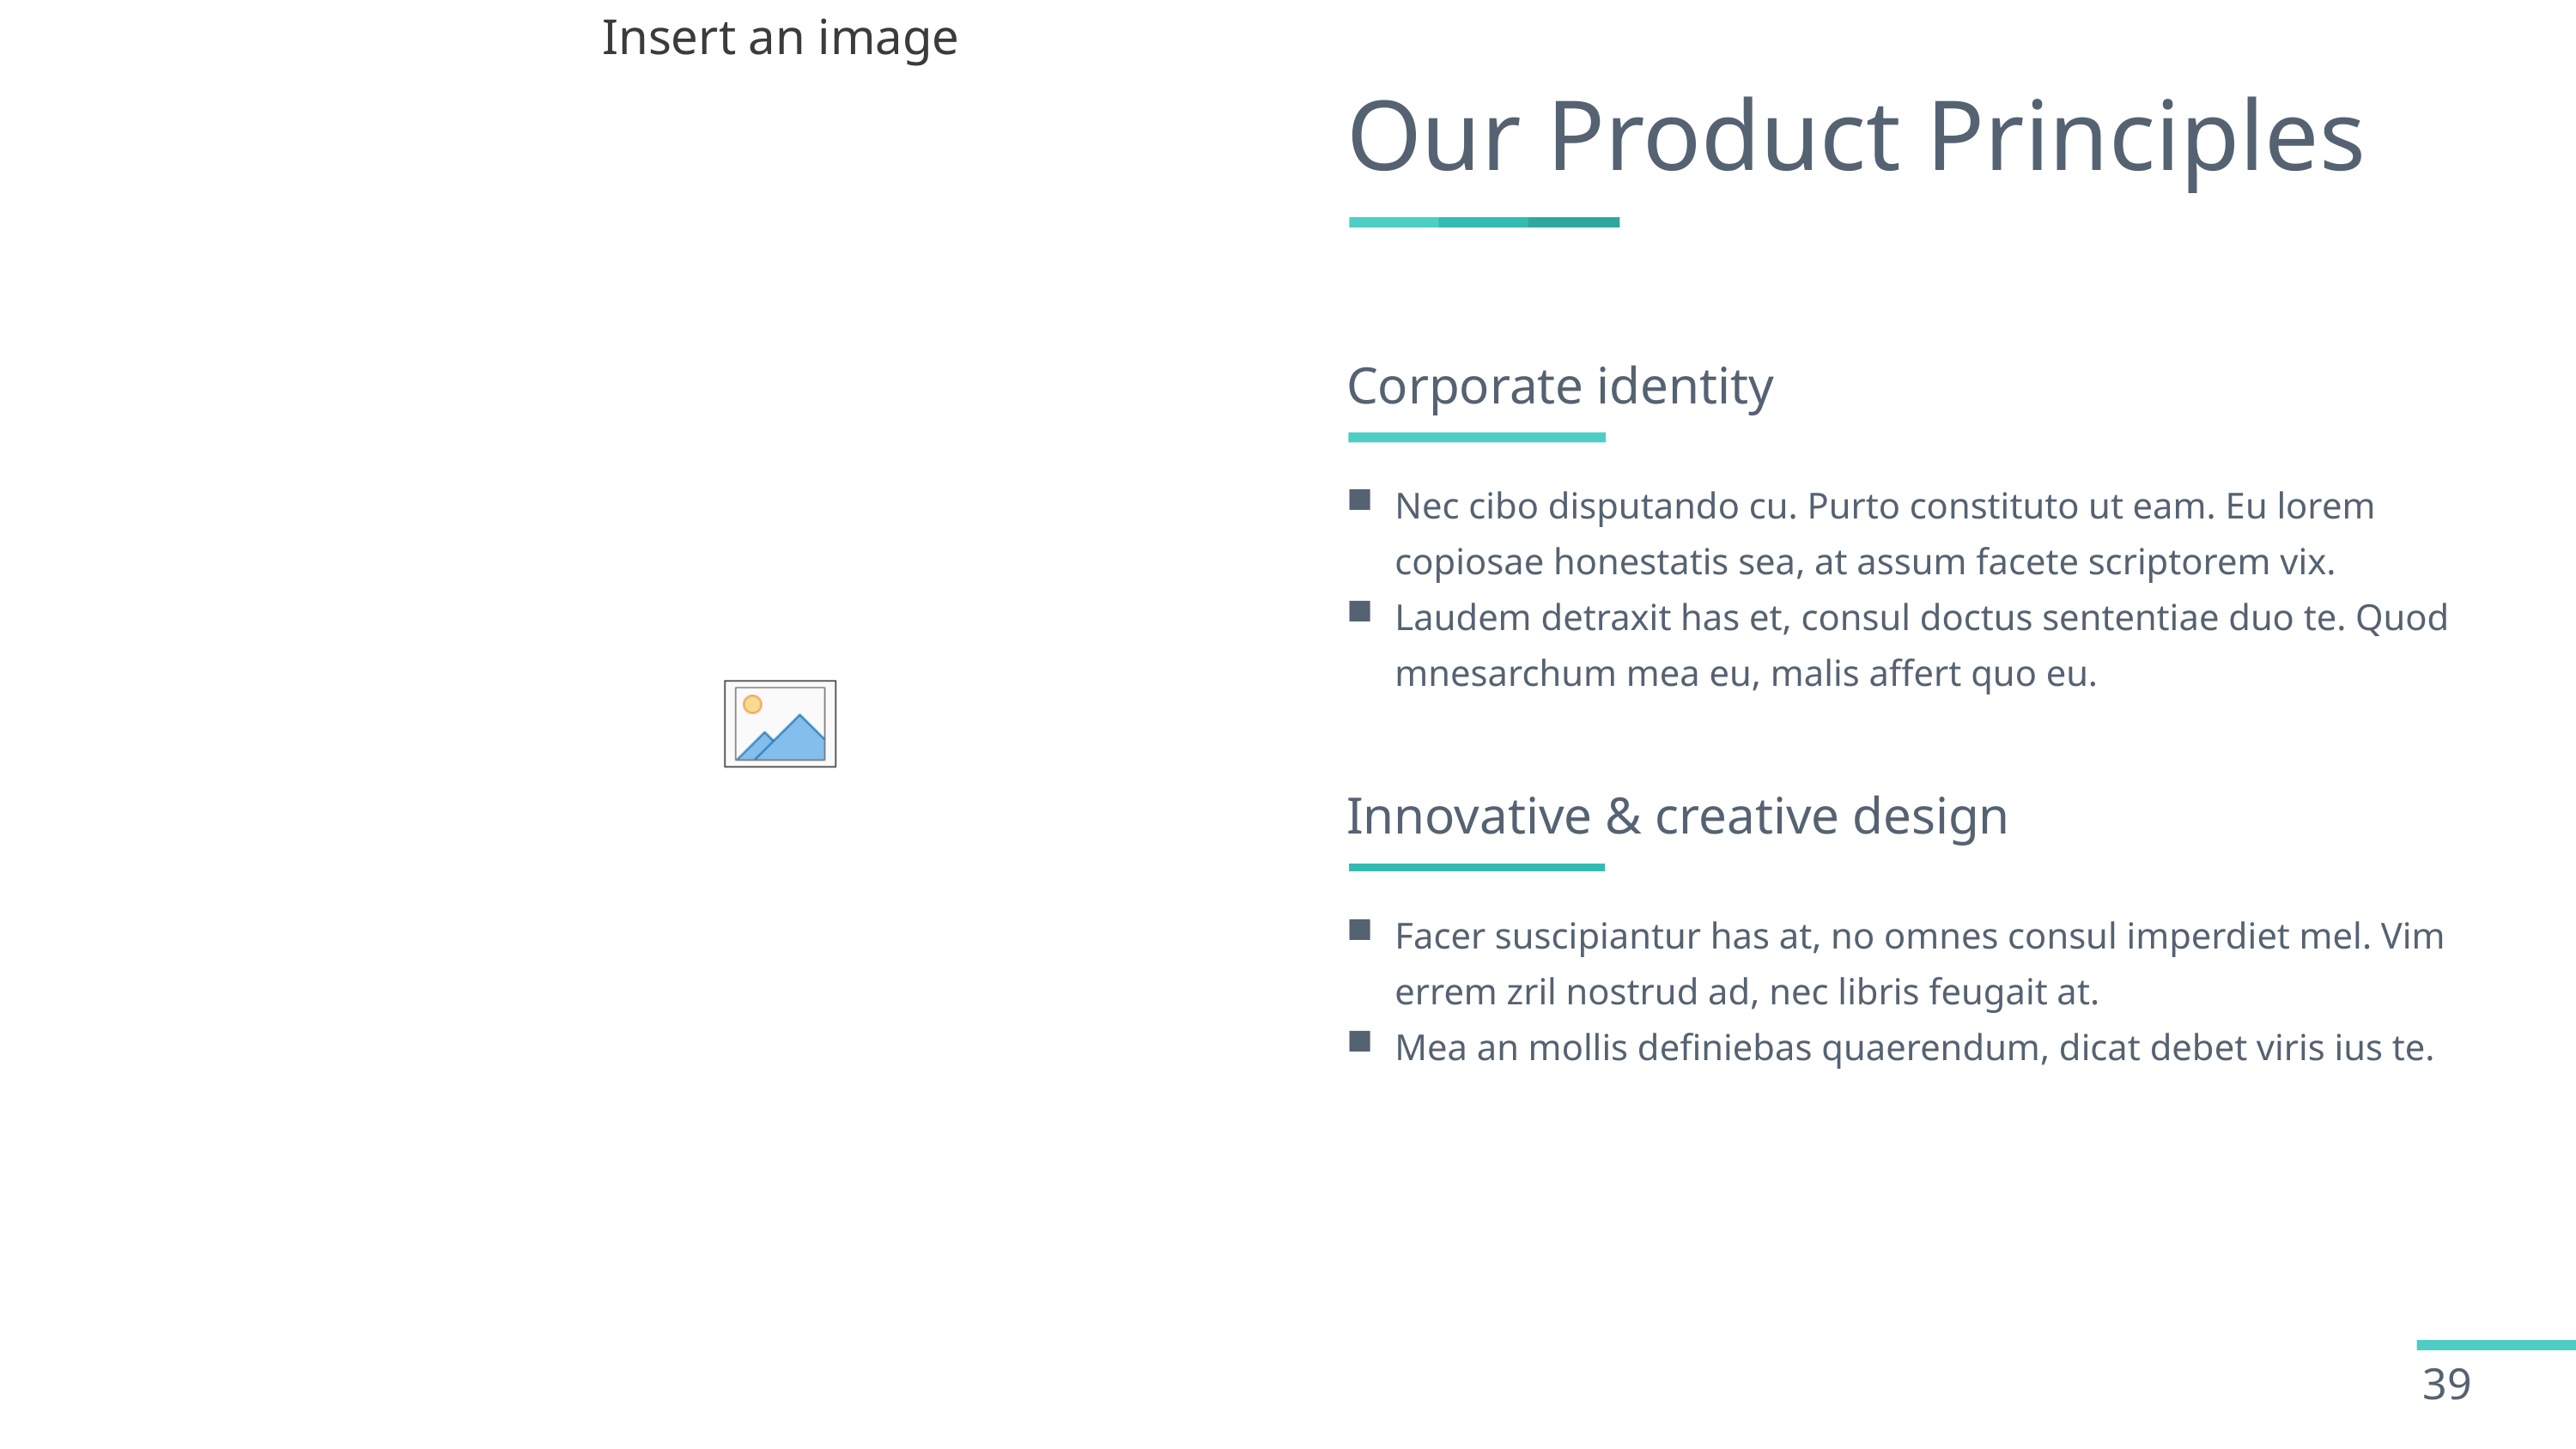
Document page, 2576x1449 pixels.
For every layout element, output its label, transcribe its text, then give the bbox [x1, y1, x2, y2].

list Nec cibo disputando cu. Purto constituto ut eam. Eu lorem copiosae honestatis sea, at assum facete scriptorem vix. Laudem detraxit has et, consul doctus sententiae duo te. Quod mnesarchum mea eu, malis affert quo eu. [1562, 464, 2512, 706]
picture [0, 0, 1562, 1449]
list Facer suscipiantur has at, no omnes consul imperdiet mel. Vim errem zril nostrud ad, nec libris feugait at. Mea an mollis definiebas quaerendum, dicat debet viris ius te. [1562, 894, 2512, 1137]
slide_number 39 [2409, 1351, 2576, 1421]
title Our Product Principles [1562, 49, 2512, 230]
list Corporate identity [1562, 331, 2512, 437]
list Innovative & creative design [1562, 761, 2512, 867]
